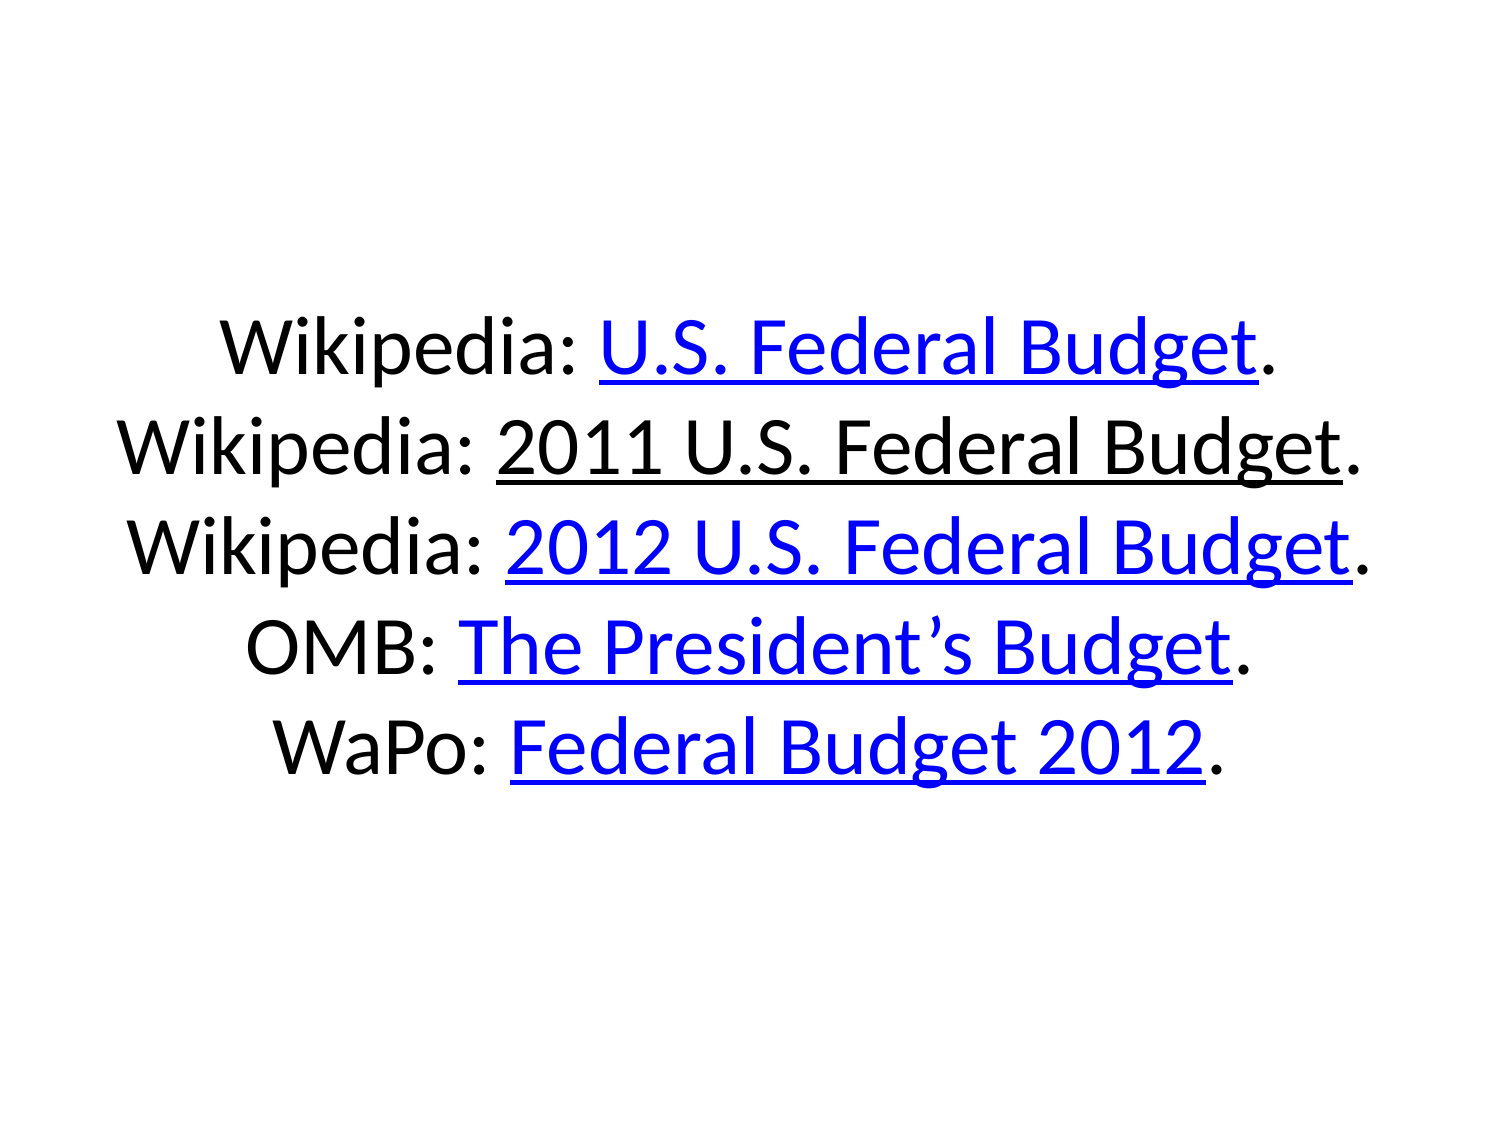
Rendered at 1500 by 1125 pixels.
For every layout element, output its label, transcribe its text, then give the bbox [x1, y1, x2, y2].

title Wikipedia: U.S. Federal Budget. Wikipedia: 2011 U.S. Federal Budget. Wikipedia: 2012 U.S. Federal Budget. OMB: The President’s Budget. WaPo: Federal Budget 2012. [74, 44, 1426, 1038]
